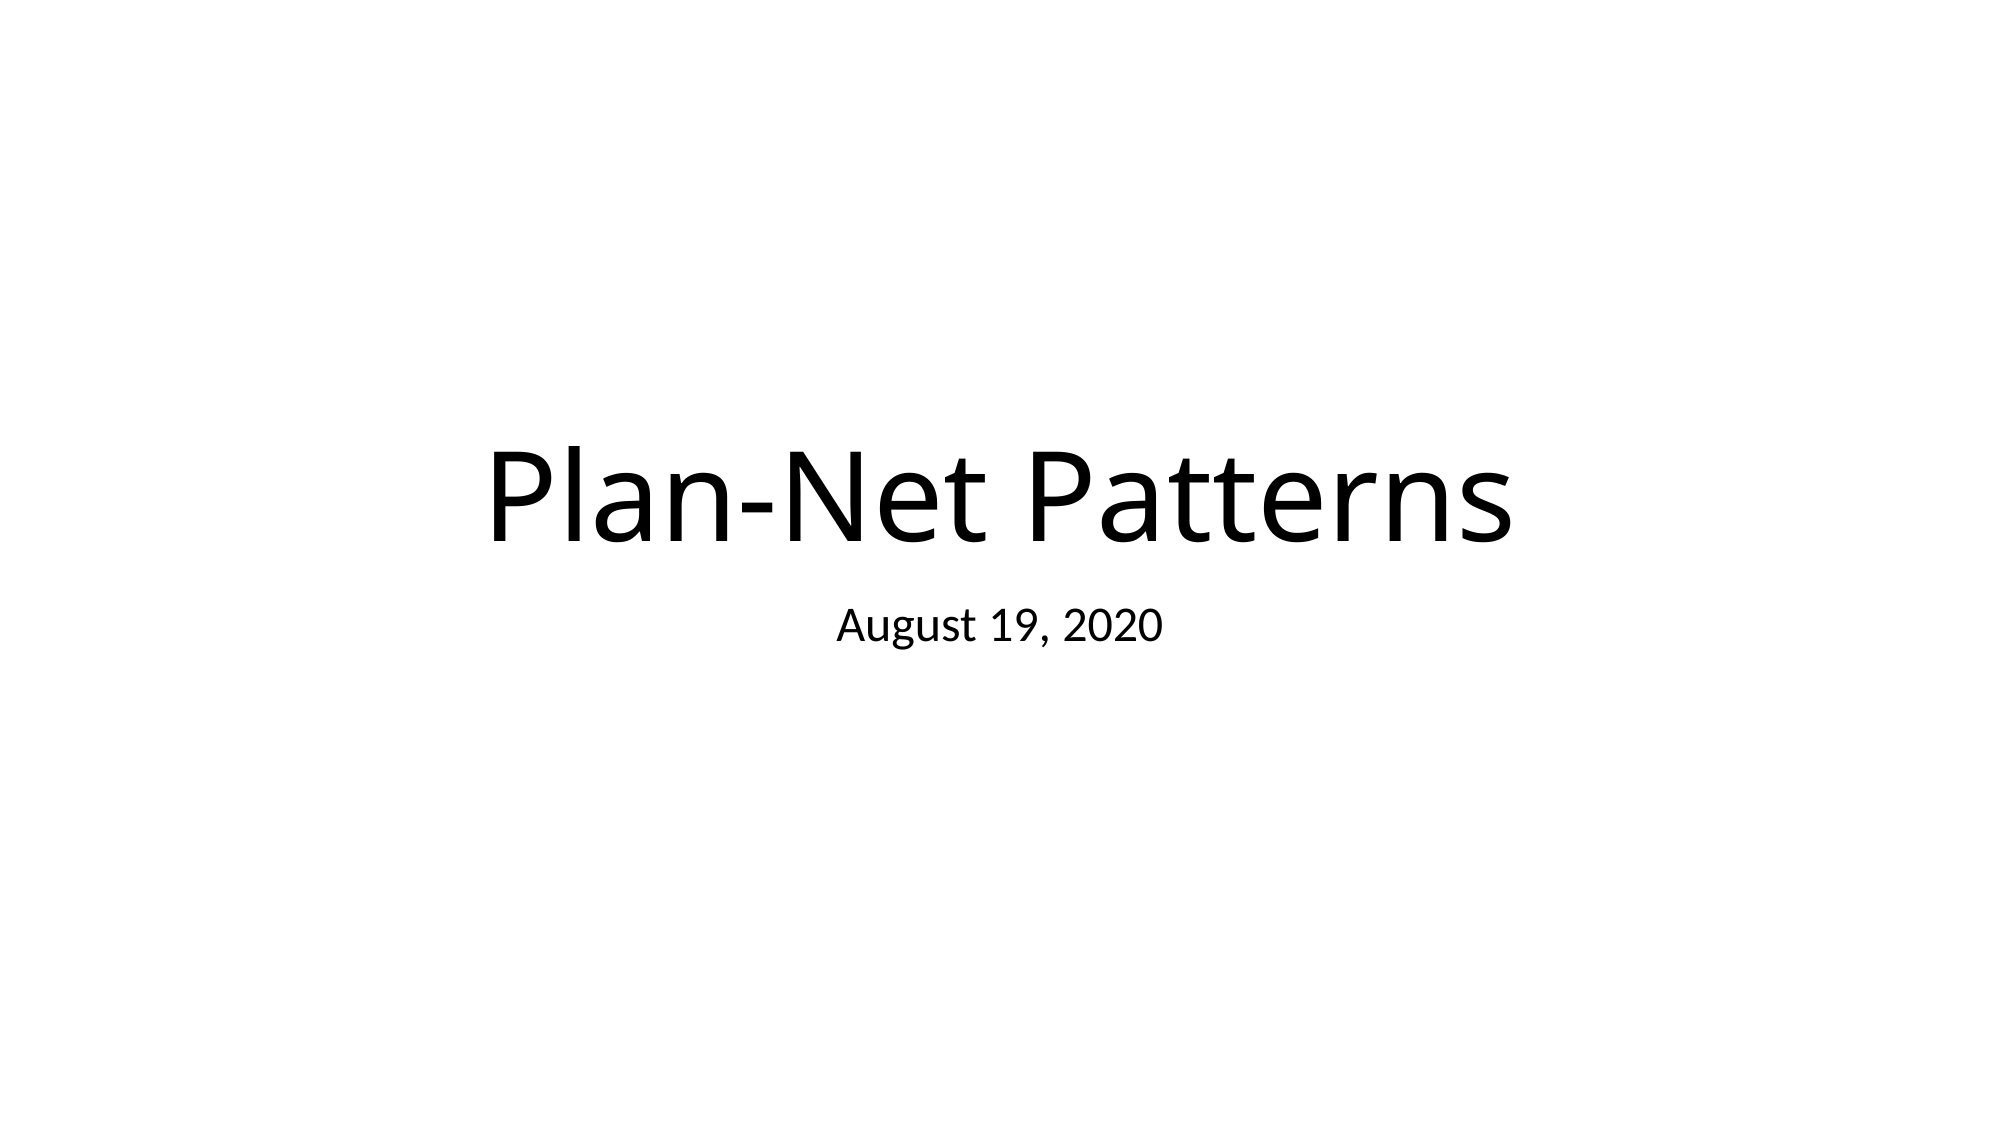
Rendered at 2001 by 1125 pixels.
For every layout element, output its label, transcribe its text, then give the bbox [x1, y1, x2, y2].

title Plan-Net Patterns [249, 184, 1750, 576]
subtitle August 19, 2020 [249, 590, 1750, 863]
